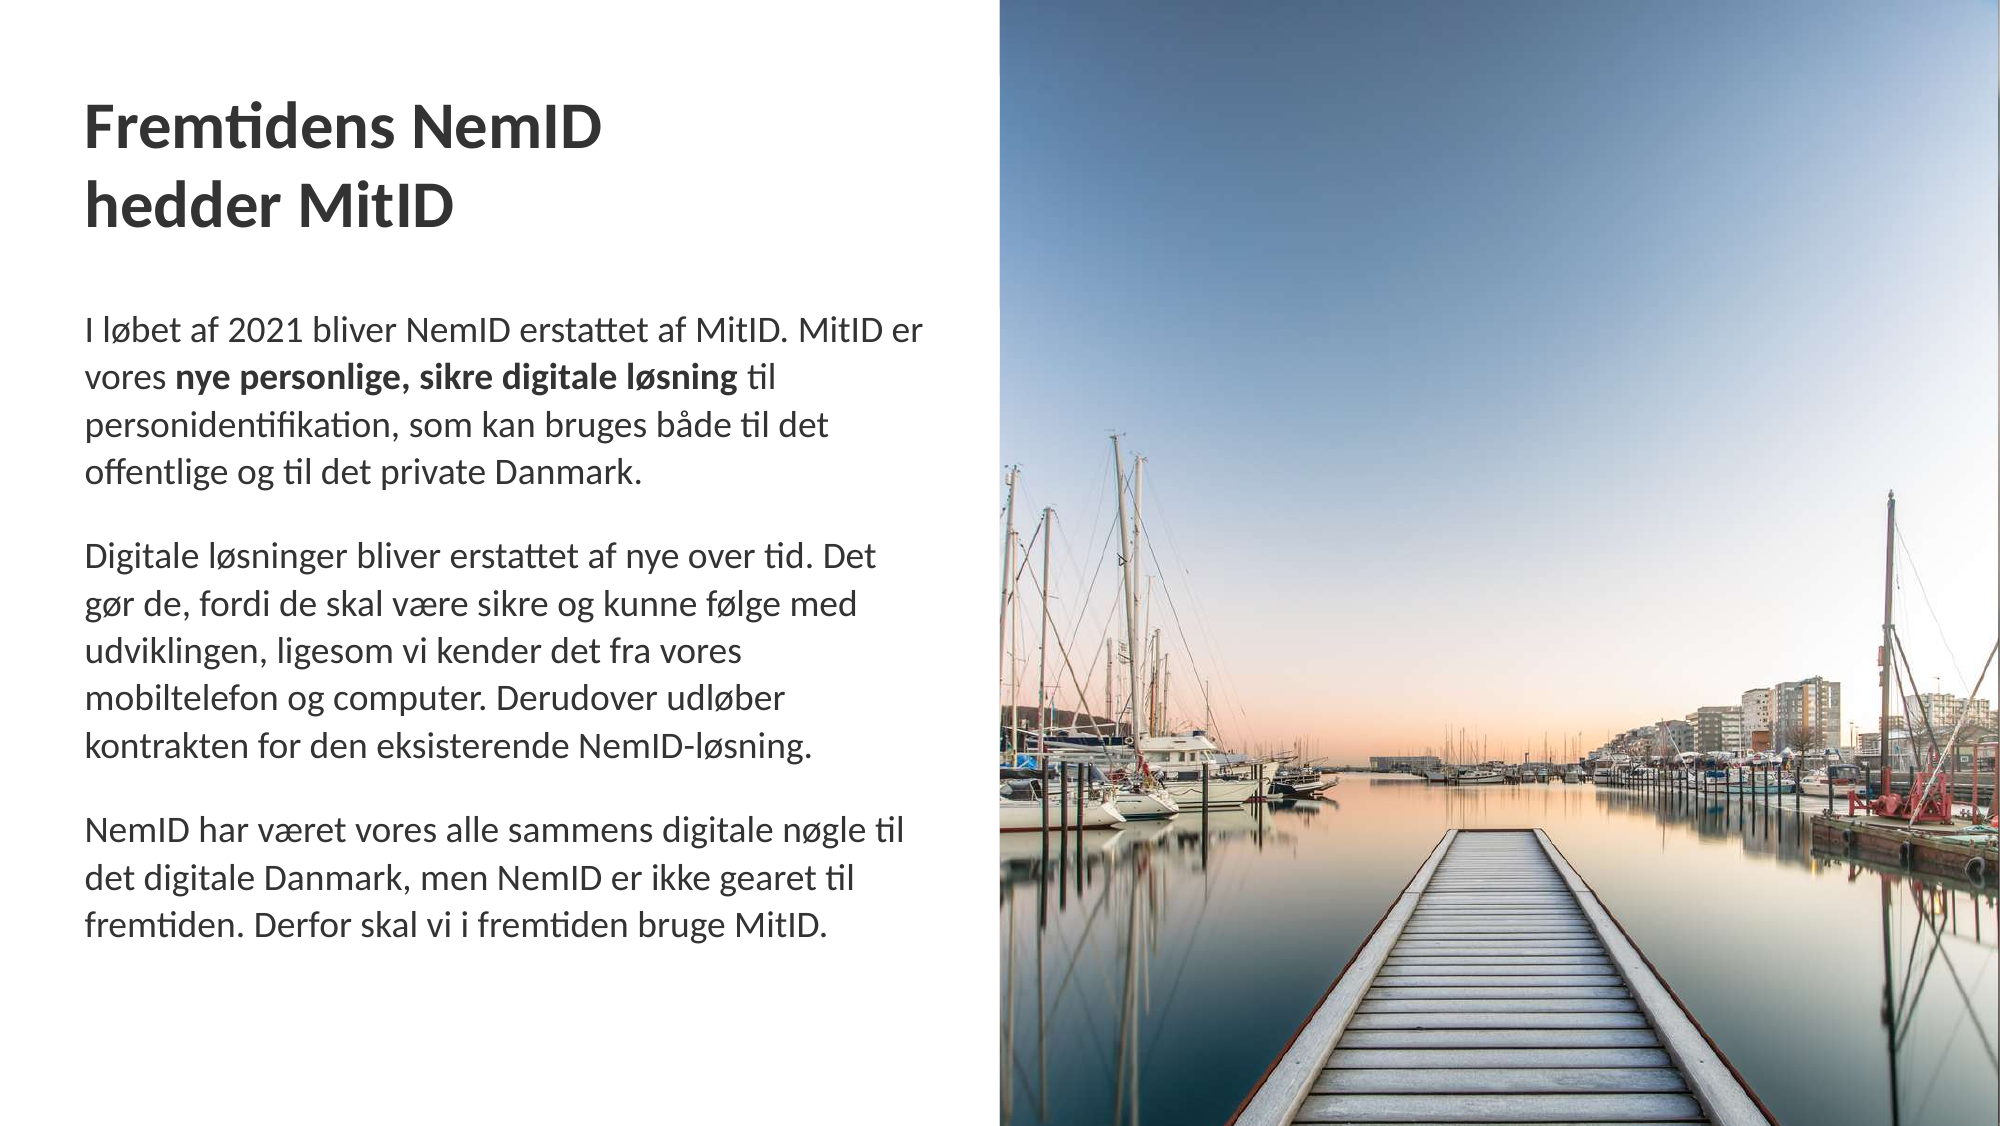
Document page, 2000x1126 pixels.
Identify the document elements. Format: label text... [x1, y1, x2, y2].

picture [999, 0, 2000, 1126]
title Fremtidens NemID hedder MitID [84, 81, 776, 243]
list I løbet af 2021 bliver NemID erstattet af MitID. MitID er vores nye personlige, sikre digitale løsning til personidentifikation, som kan bruges både til det offentlige og til det private Danmark. Digitale løsninger bliver erstattet af nye over tid. Det gør de, fordi de skal være sikre og kunne følge med udviklingen, ligesom vi kender det fra vores mobiltelefon og computer. Derudover udløber kontrakten for den eksisterende NemID-løsning. NemID har været vores alle sammens digitale nøgle til det digitale Danmark, men NemID er ikke gearet til fremtiden. Derfor skal vi i fremtiden bruge MitID. [84, 302, 929, 1047]
